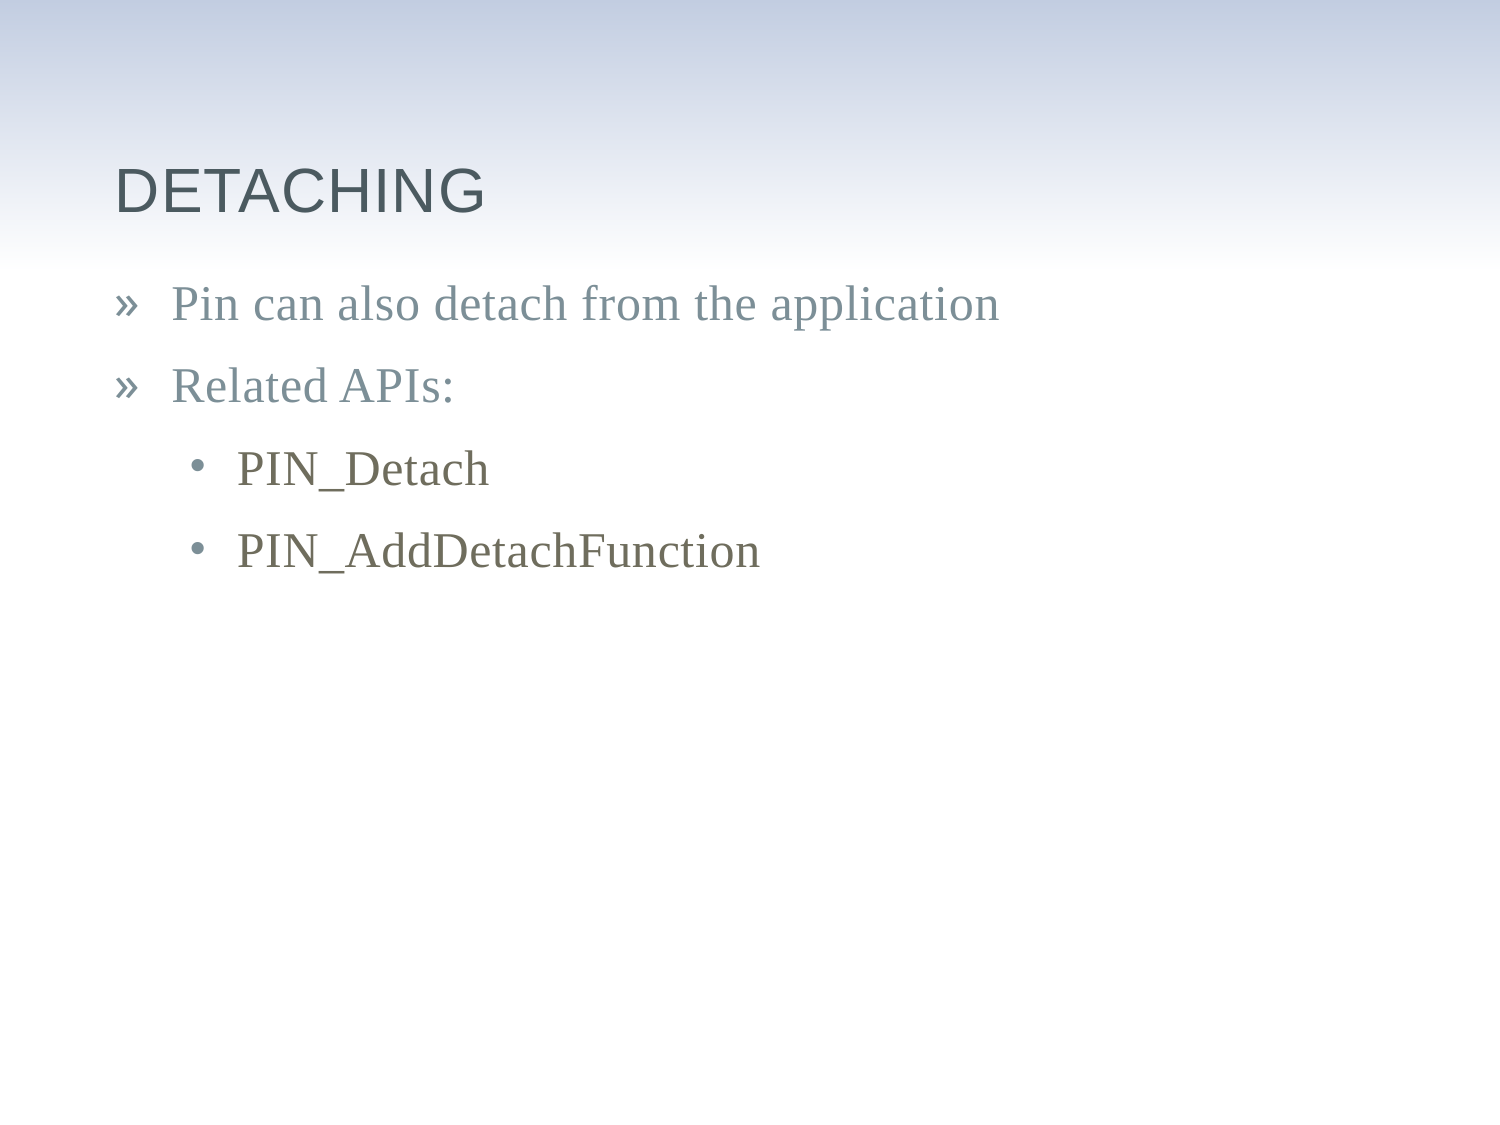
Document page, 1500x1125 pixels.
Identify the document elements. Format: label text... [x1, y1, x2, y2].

title Detaching [99, 45, 1400, 233]
list Pin can also detach from the application Related APIs: PIN_Detach PIN_AddDetachFunction [99, 262, 1400, 938]
